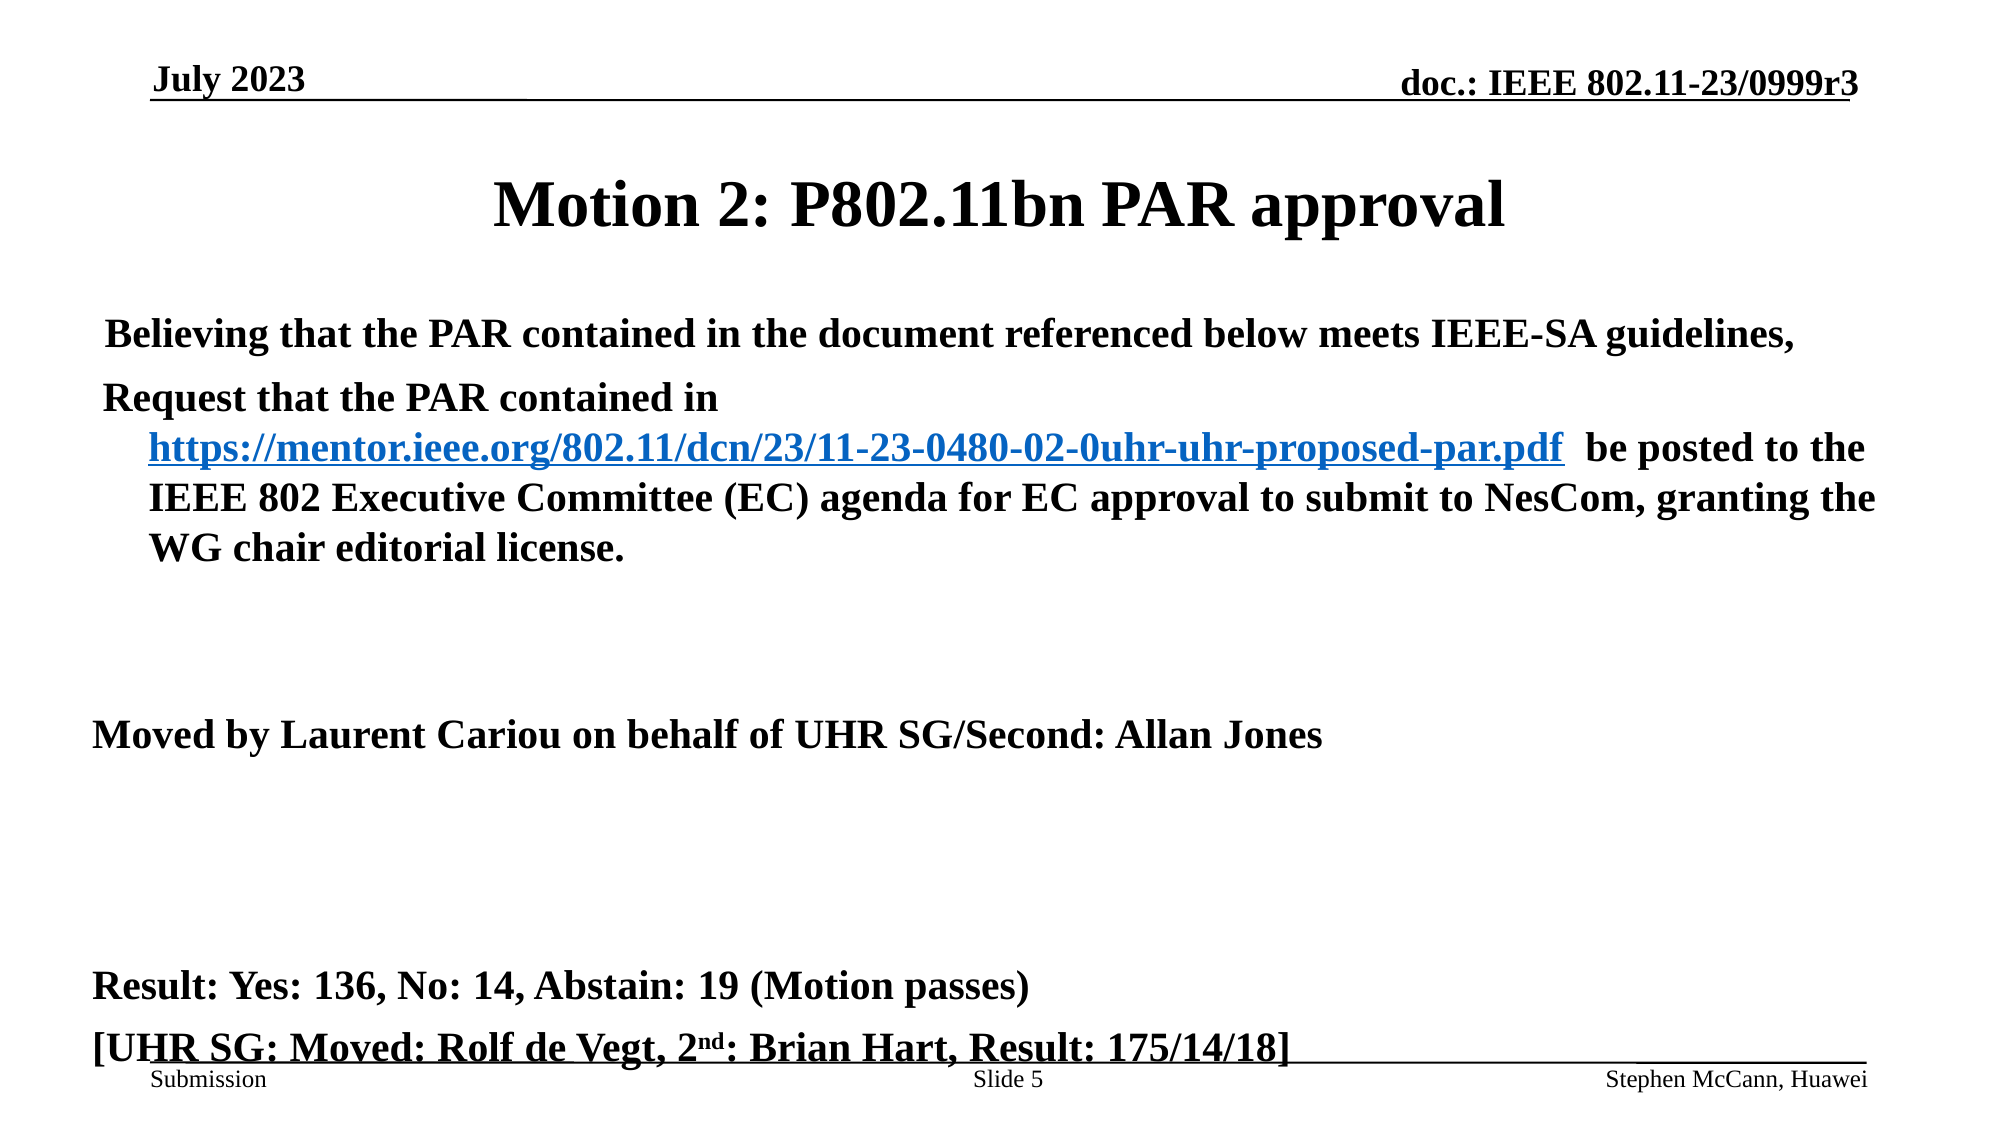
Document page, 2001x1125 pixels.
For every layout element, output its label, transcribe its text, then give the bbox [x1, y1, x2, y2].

slide_number Slide 5 [950, 1061, 1067, 1123]
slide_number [152, 54, 563, 100]
footer Stephen McCann, Huawei [1171, 1061, 1869, 1093]
list Believing that the PAR contained in the document referenced below meets IEEE-SA guidelines, Request that the PAR contained in https://mentor.ieee.org/802.11/dcn/23/11-23-0480-02-0uhr-uhr-proposed-par.pdf be posted to the IEEE 802 Executive Committee (EC) agenda for EC approval to submit to NesCom, granting the WG chair editorial license. Moved by Laurent Cariou on behalf of UHR SG/Second: Allan Jones Result: Yes: 136, No: 14, Abstain: 19 (Motion passes) [UHR SG: Moved: Rolf de Vegt, 2nd: Brian Hart, Result: 175/14/18] [76, 289, 1940, 1063]
title Motion 2: P802.11bn PAR approval [149, 112, 1850, 288]
